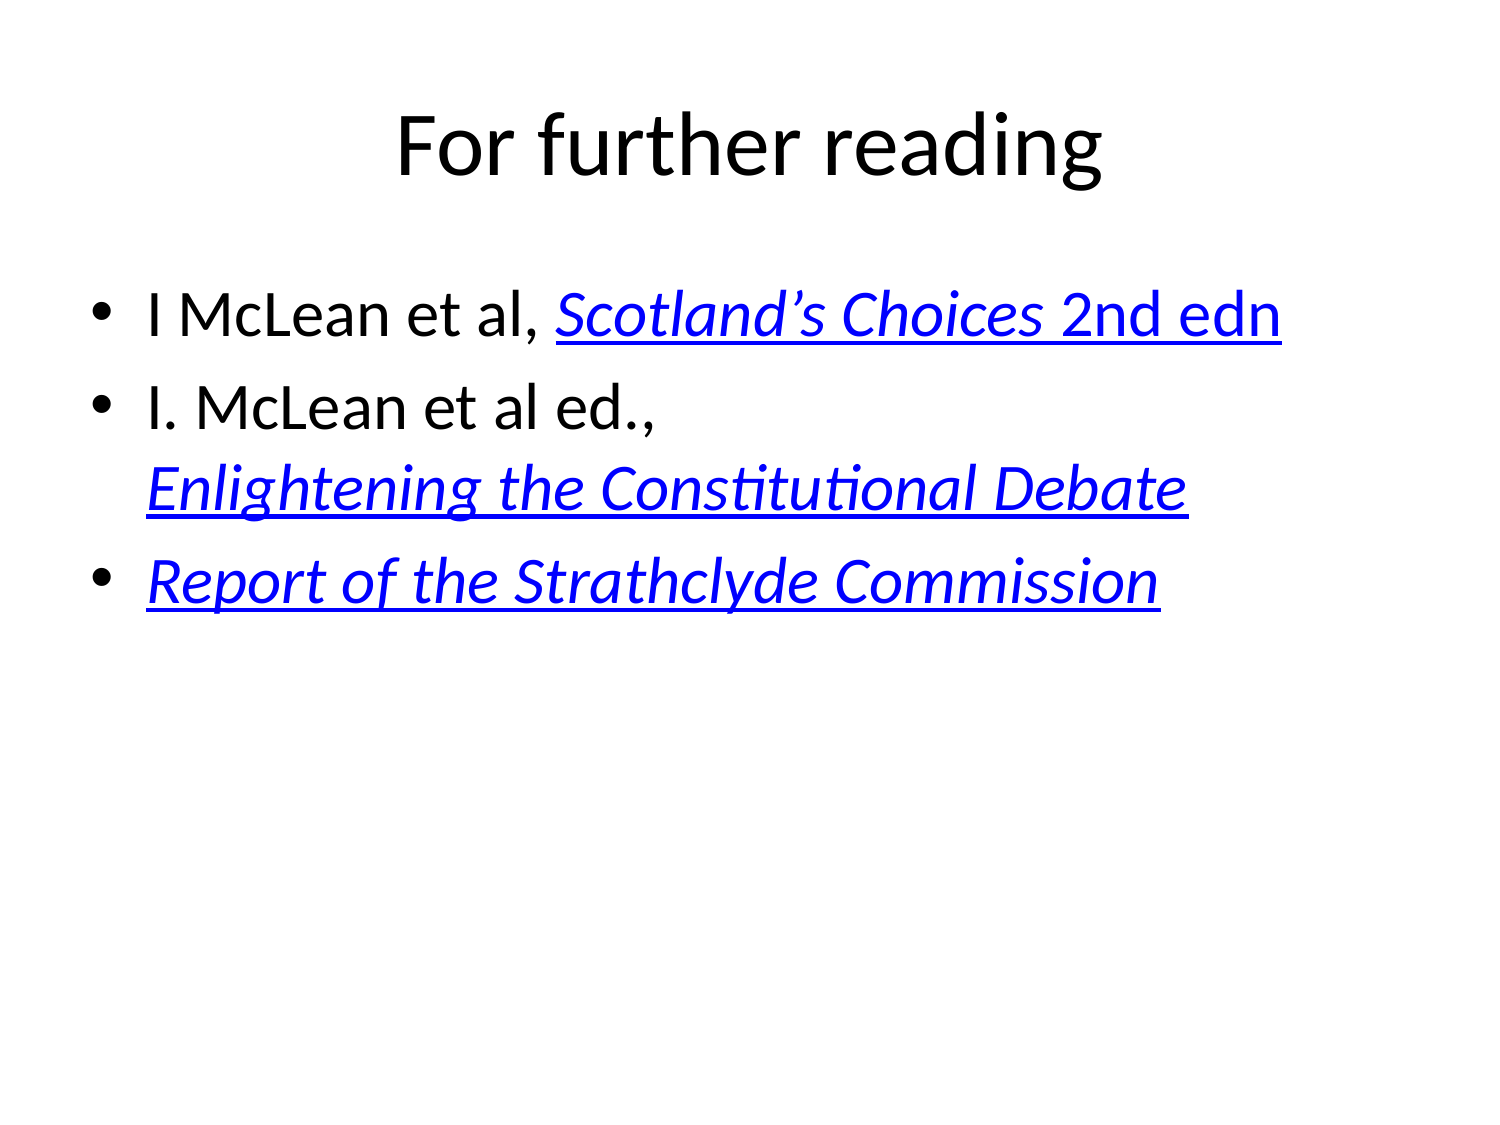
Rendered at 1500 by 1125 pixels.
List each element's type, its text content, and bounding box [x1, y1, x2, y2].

list I McLean et al, Scotland’s Choices 2nd edn I. McLean et al ed., Enlightening the Constitutional Debate Report of the Strathclyde Commission [75, 262, 1425, 1005]
title For further reading [75, 45, 1425, 233]
